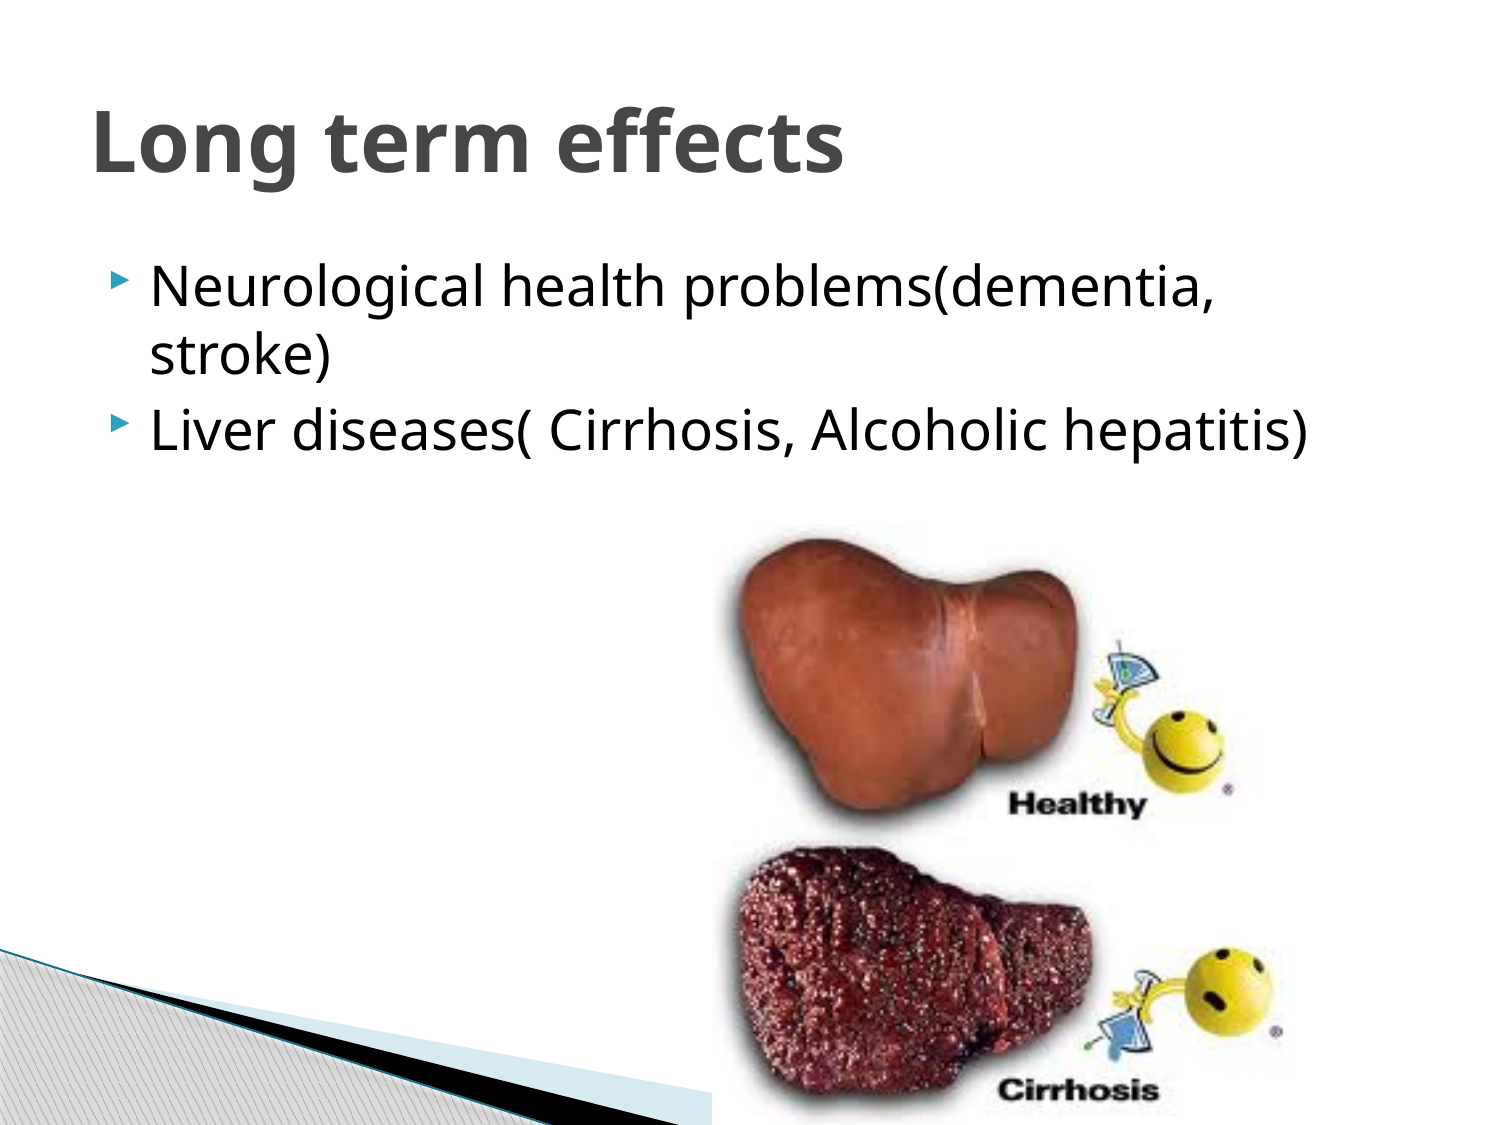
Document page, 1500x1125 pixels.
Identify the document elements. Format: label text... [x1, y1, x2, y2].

list Neurological health problems(dementia, stroke) Liver diseases( Cirrhosis, Alcoholic hepatitis) [75, 243, 1425, 986]
title Long term effects [75, 45, 1425, 233]
picture [712, 524, 1294, 1125]
